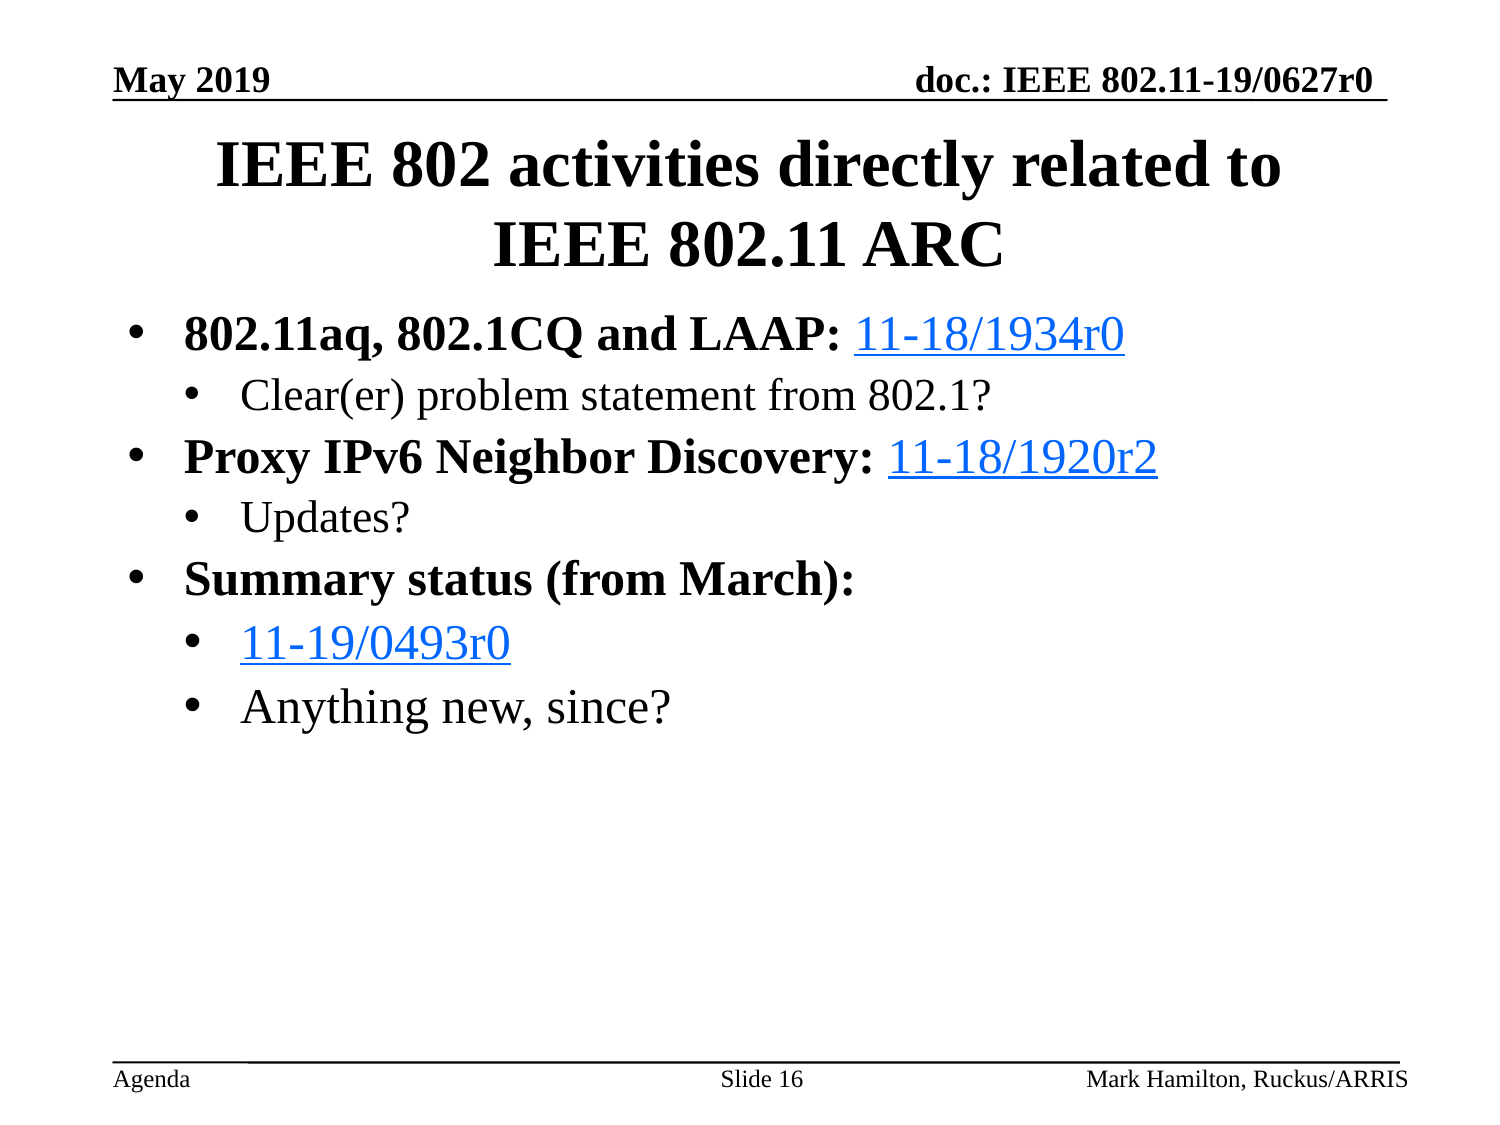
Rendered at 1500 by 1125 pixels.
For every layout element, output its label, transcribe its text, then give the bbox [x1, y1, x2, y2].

list 802.11aq, 802.1CQ and LAAP: 11-18/1934r0 Clear(er) problem statement from 802.1? Proxy IPv6 Neighbor Discovery: 11-18/1920r2 Updates? Summary status (from March): 11-19/0493r0 Anything new, since? [112, 299, 1388, 963]
title IEEE 802 activities directly related to IEEE 802.11 ARC [112, 112, 1388, 288]
